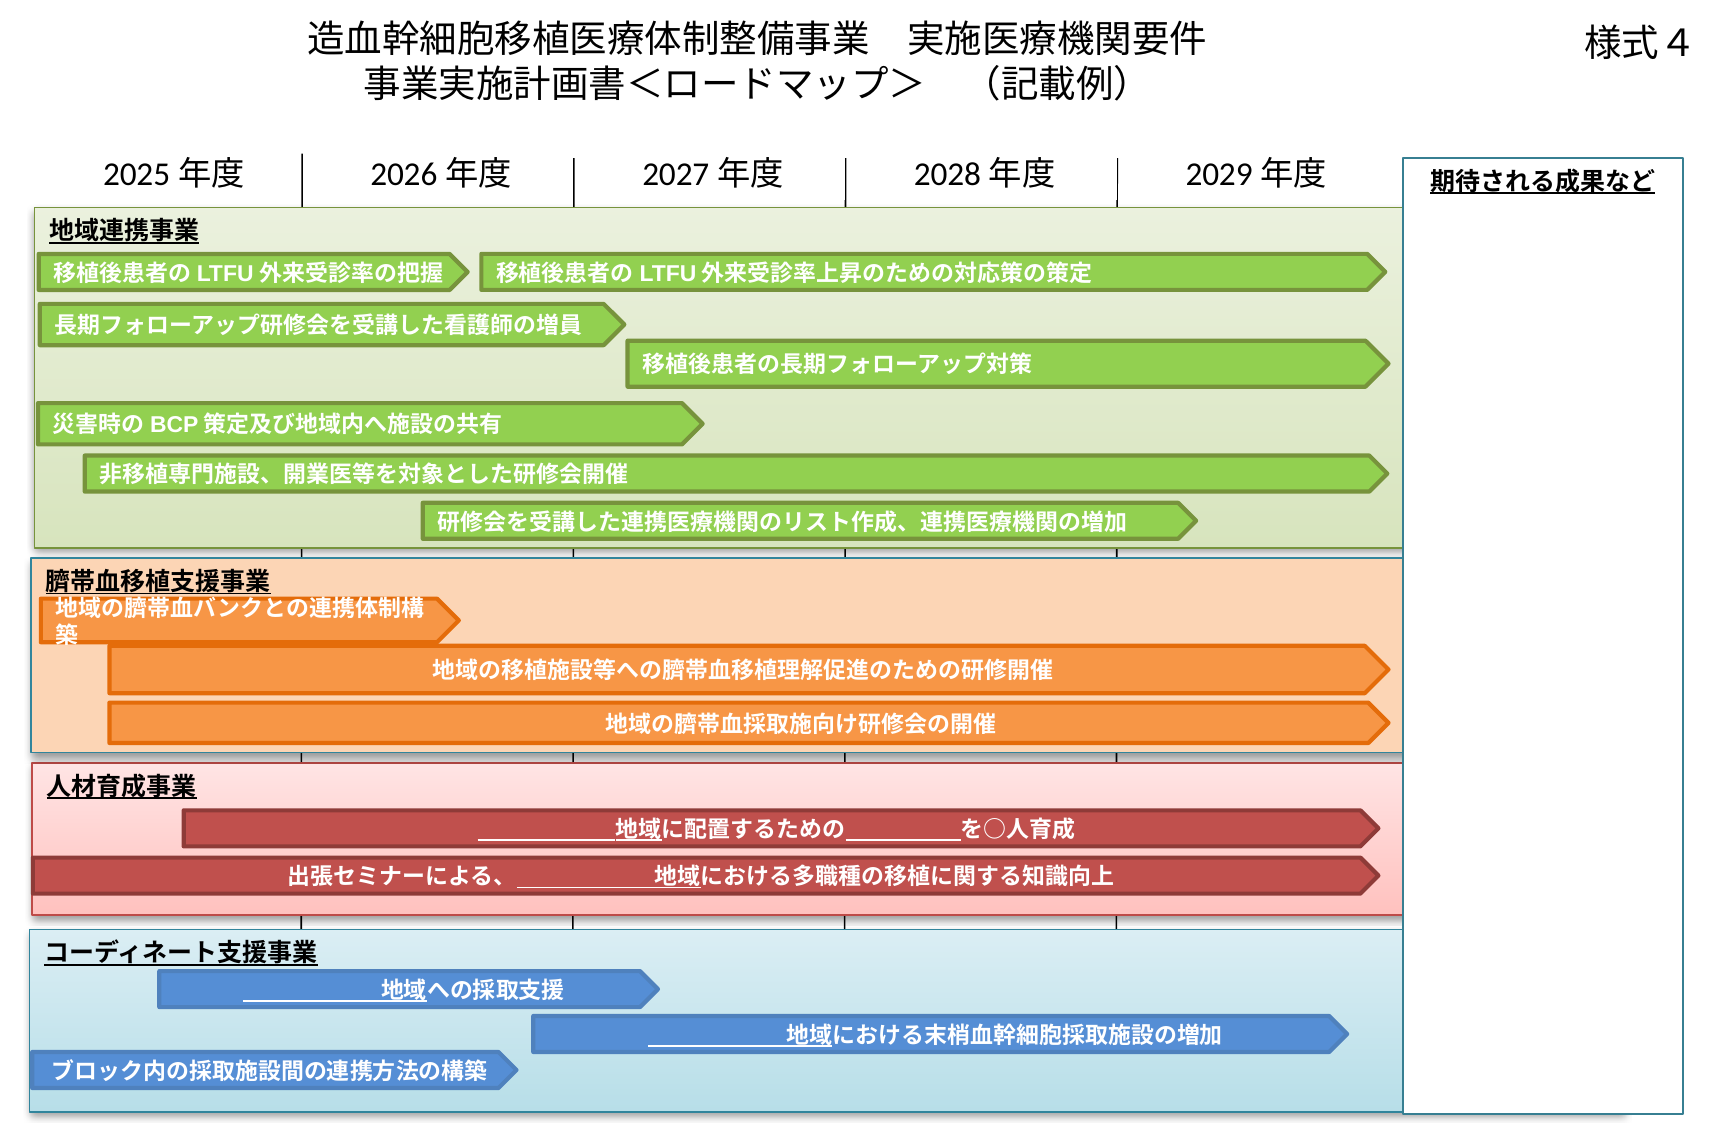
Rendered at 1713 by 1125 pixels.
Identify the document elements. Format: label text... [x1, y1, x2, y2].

text_box 2027年度 [581, 144, 845, 200]
text_box 造血幹細胞移植医療体制整備事業 実施医療機関要件 事業実施計画書＜ロードマップ＞ （記載例） [230, 7, 1285, 113]
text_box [34, 207, 1628, 549]
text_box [31, 762, 1628, 916]
text_box 2029年度 [1124, 144, 1388, 200]
text_box 期待される成果など [1401, 156, 1685, 1116]
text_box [30, 557, 1626, 753]
text_box 様式４ [1569, 11, 1712, 71]
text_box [29, 929, 1625, 1113]
text_box 2025年度 [42, 144, 306, 199]
text_box [67, 44, 1571, 131]
text_box 2026年度 [309, 144, 573, 200]
text_box 2028年度 [853, 144, 1117, 200]
